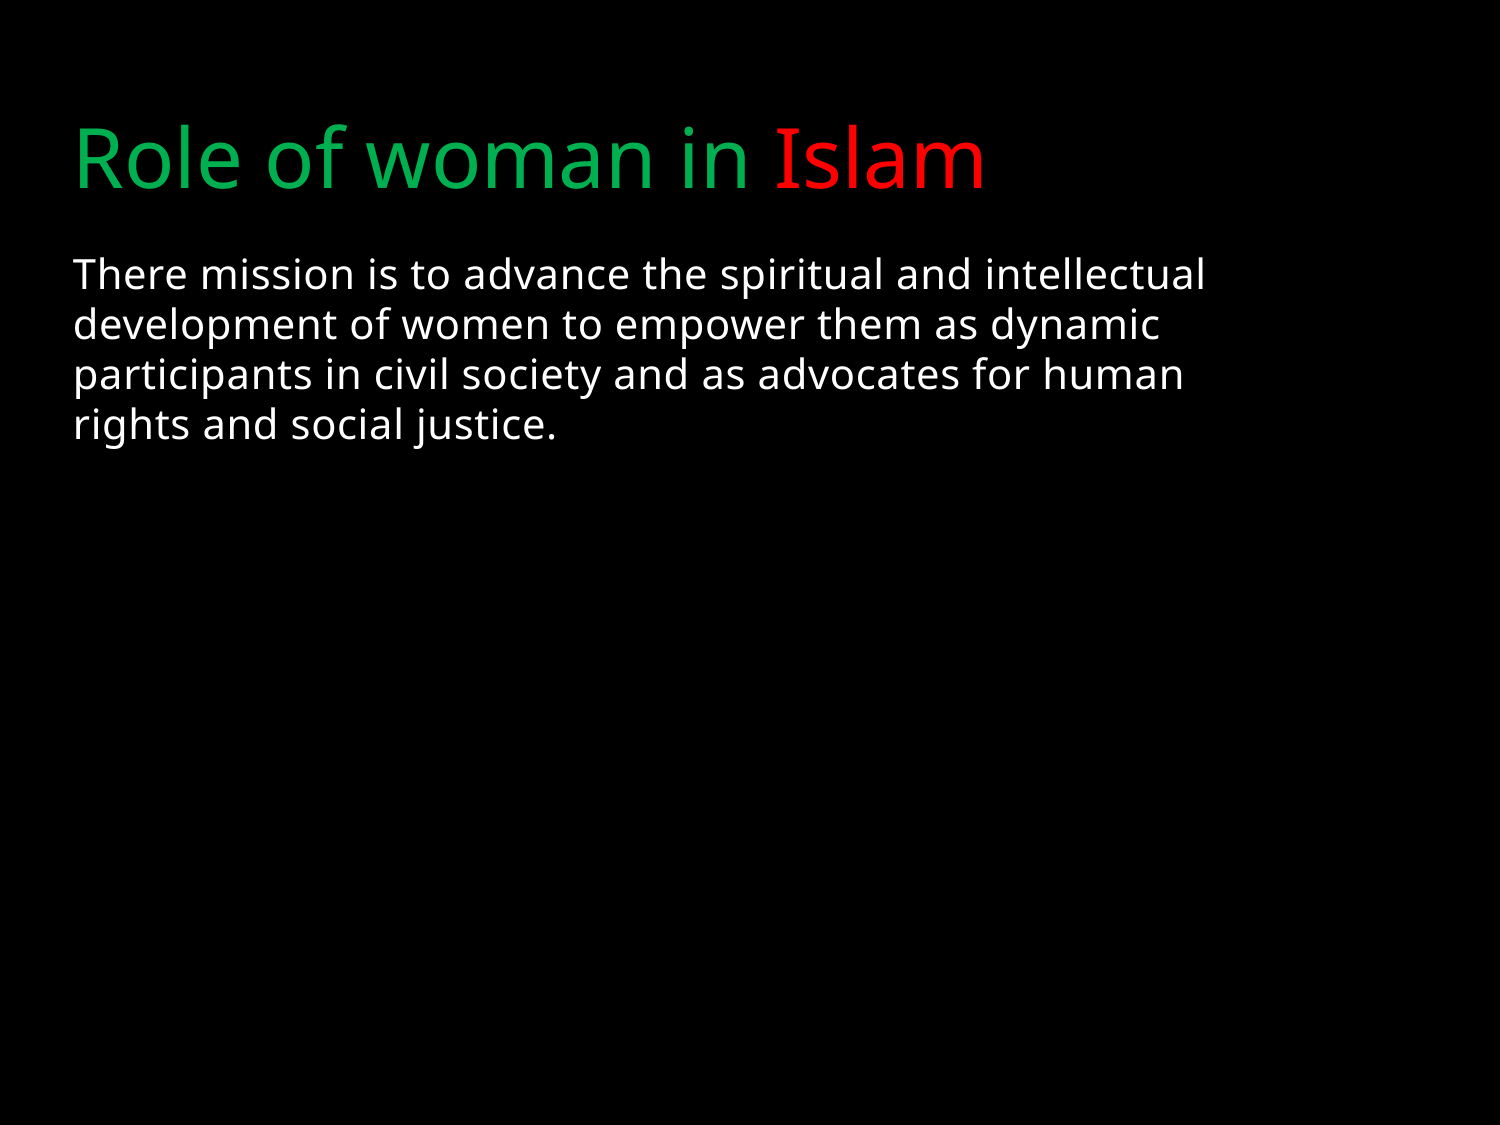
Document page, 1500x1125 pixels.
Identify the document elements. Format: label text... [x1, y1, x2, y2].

title Role of woman in Islam [57, 37, 1318, 213]
list There mission is to advance the spiritual and intellectual development of women to empower them as dynamic participants in civil society and as advocates for human rights and social justice. [57, 240, 1318, 1016]
